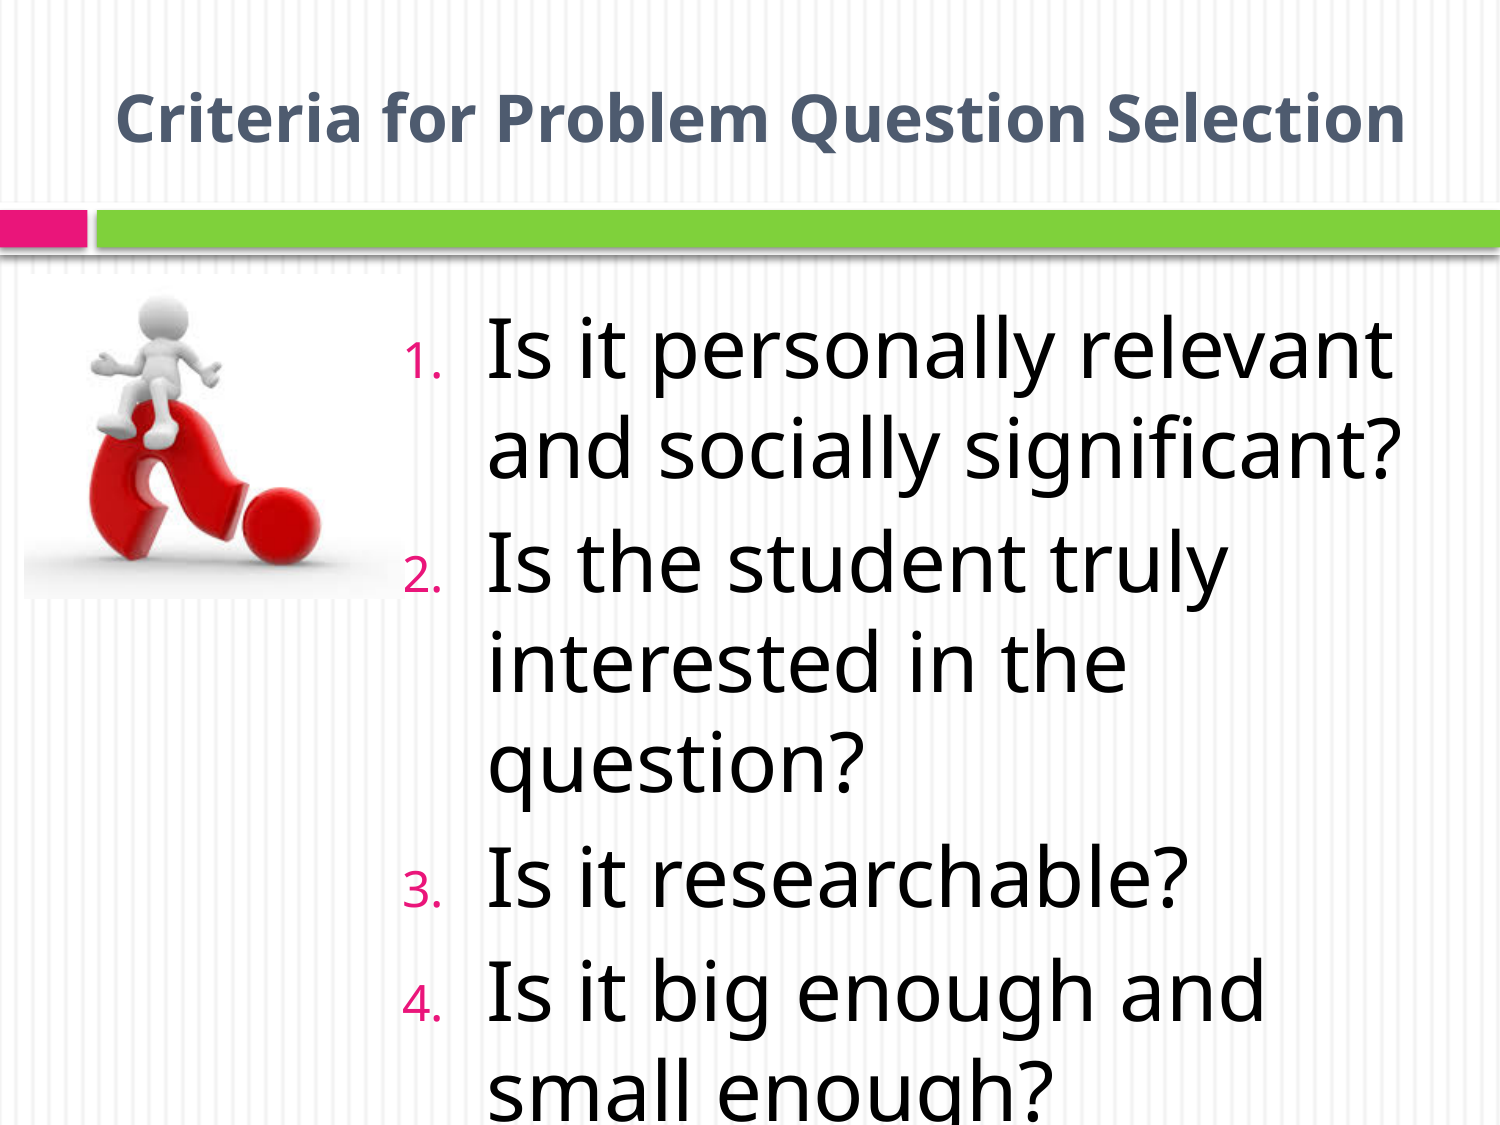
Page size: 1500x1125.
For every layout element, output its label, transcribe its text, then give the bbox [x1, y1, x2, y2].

title Criteria for Problem Question Selection [99, 44, 1425, 188]
list Is it personally relevant and socially significant? Is the student truly interested in the question? Is it researchable? Is it big enough and small enough? [387, 287, 1438, 1013]
picture [24, 274, 405, 599]
